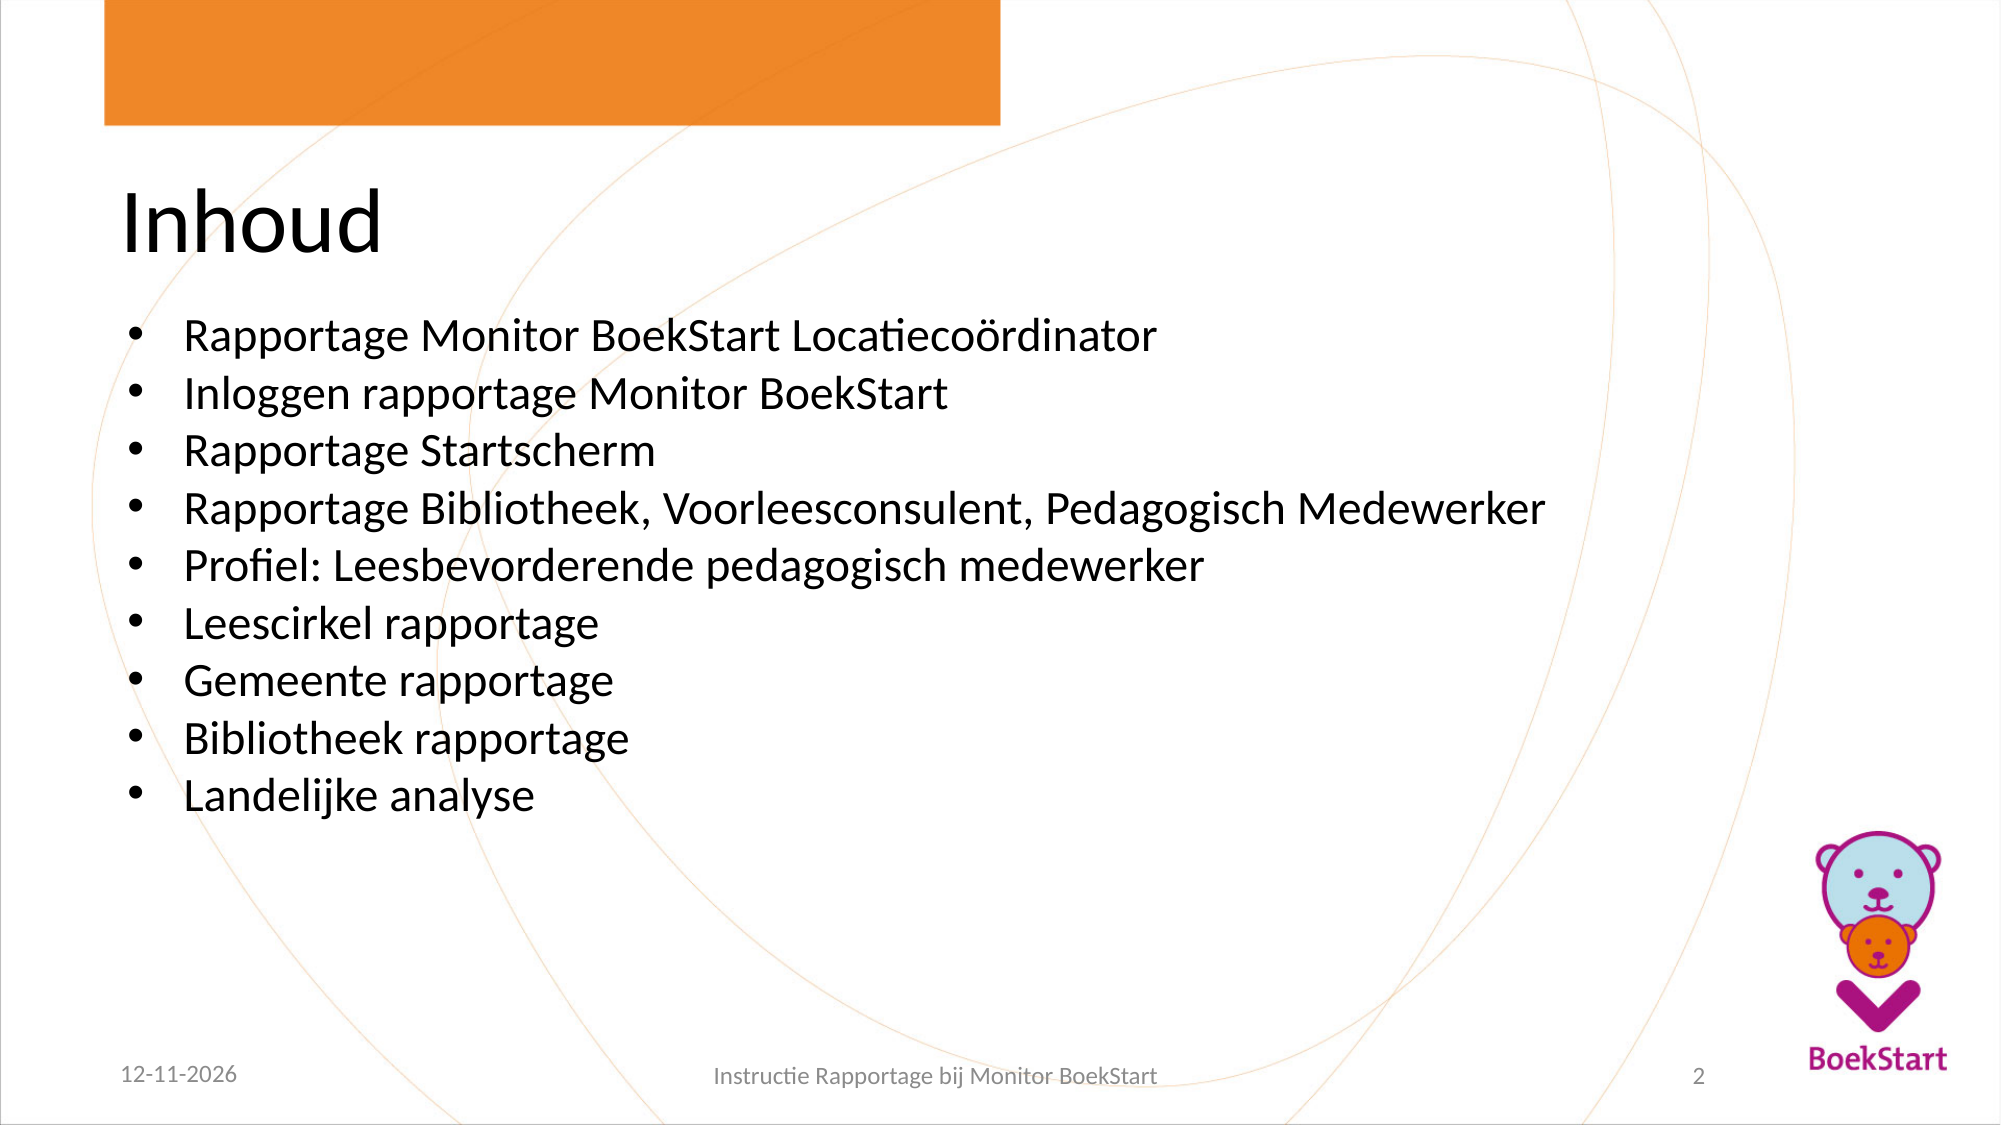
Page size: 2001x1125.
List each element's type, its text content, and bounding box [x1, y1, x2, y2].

picture [0, 0, 2001, 1125]
footer Instructie Rapportage bij Monitor BoekStart [486, 1044, 1386, 1105]
slide_number 2 [1623, 1044, 1775, 1105]
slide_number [105, 1042, 452, 1103]
text_box Rapportage Monitor BoekStart Locatiecoördinator Inloggen rapportage Monitor BoekStart Rapportage Startscherm Rapportage Bibliotheek, Voorleesconsulent, Pedagogisch Medewerker Profiel: Leesbevorderende pedagogisch medewerker Leescirkel rapportage Gemeente rapportage Bibliotheek rapportage Landelijke analyse [112, 296, 1564, 829]
title Inhoud [105, 158, 1863, 297]
